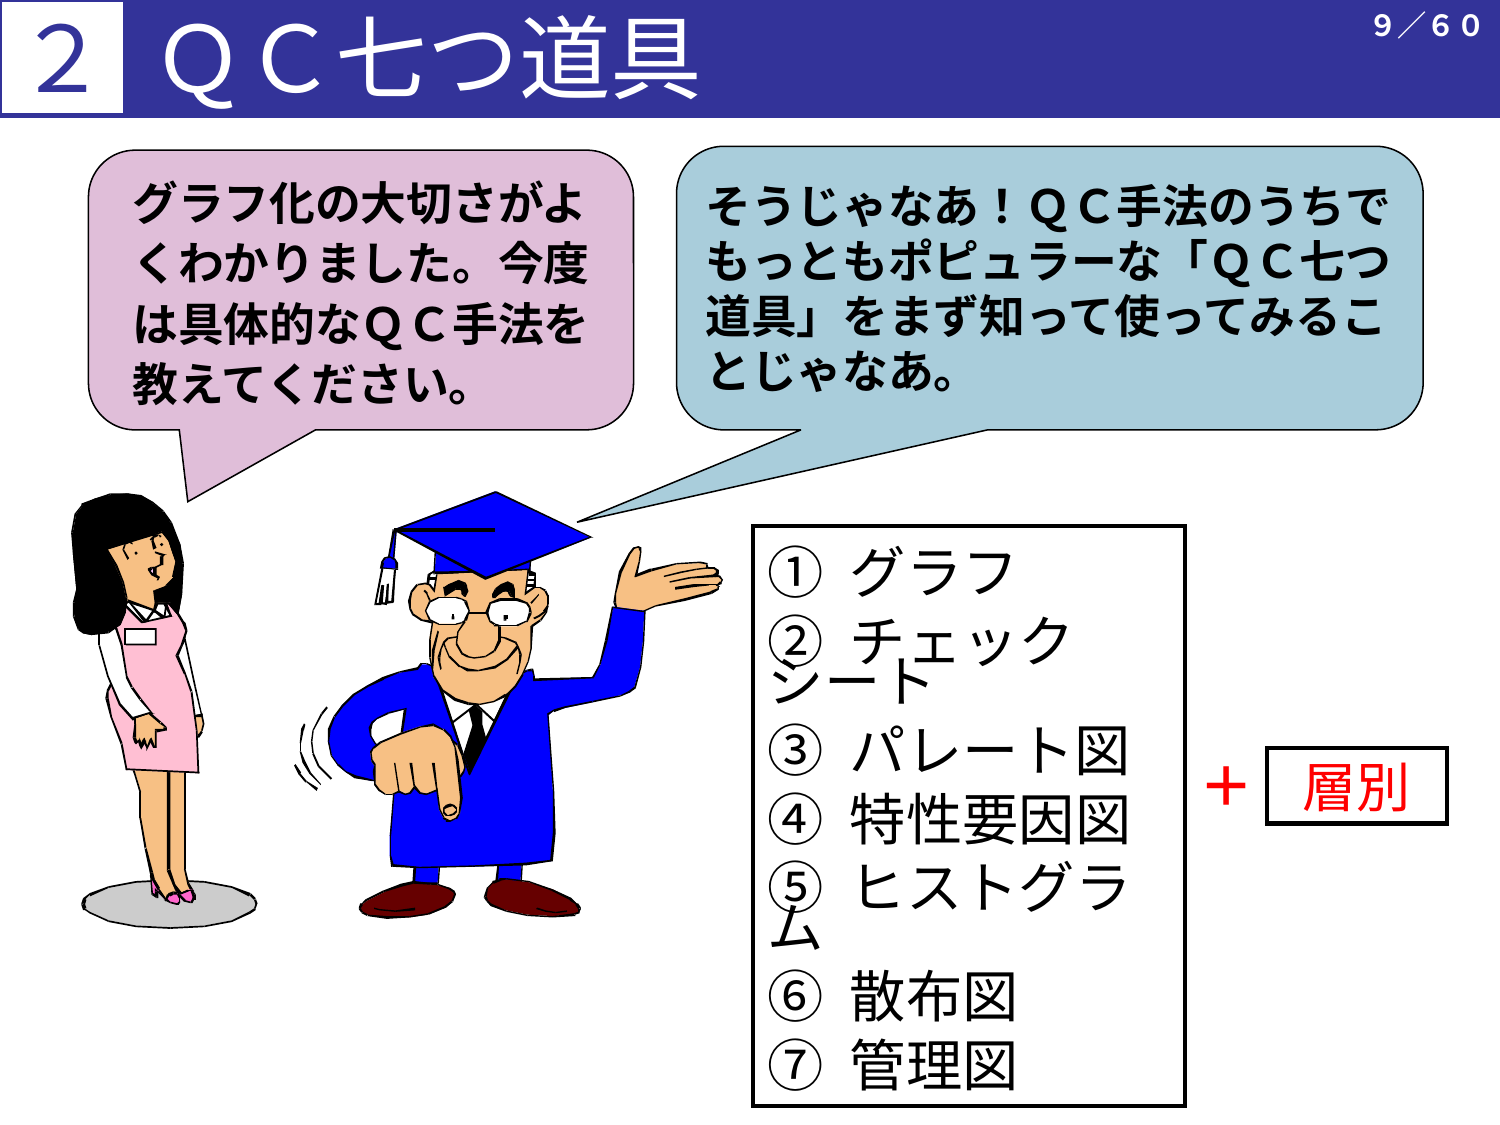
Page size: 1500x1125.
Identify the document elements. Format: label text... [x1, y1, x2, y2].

text_box グラフ化の大切さがよくわかりました。今度は具体的なＱＣ手法を教えてください。 [88, 150, 634, 488]
text_box ９／６０ [1324, 0, 1500, 50]
picture [285, 489, 736, 925]
text_box [125, 0, 1500, 116]
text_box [62, 489, 490, 933]
text_box ① グラフ ② チェックシート ③ パレート図 ④ 特性要因図 ⑤ ヒストグラム ⑥ 散布図 ⑦ 管理図 [753, 526, 1185, 1106]
text_box ２ [0, 0, 125, 113]
text_box ＋ [1184, 753, 1267, 825]
text_box そうじゃなあ！ＱＣ手法のうちでもっともポピュラーな「ＱＣ七つ道具」をまず知って使ってみることじゃなあ。 [660, 146, 1424, 488]
title ＱＣ七つ道具 [137, 0, 1500, 113]
text_box 層別 [1266, 747, 1448, 824]
